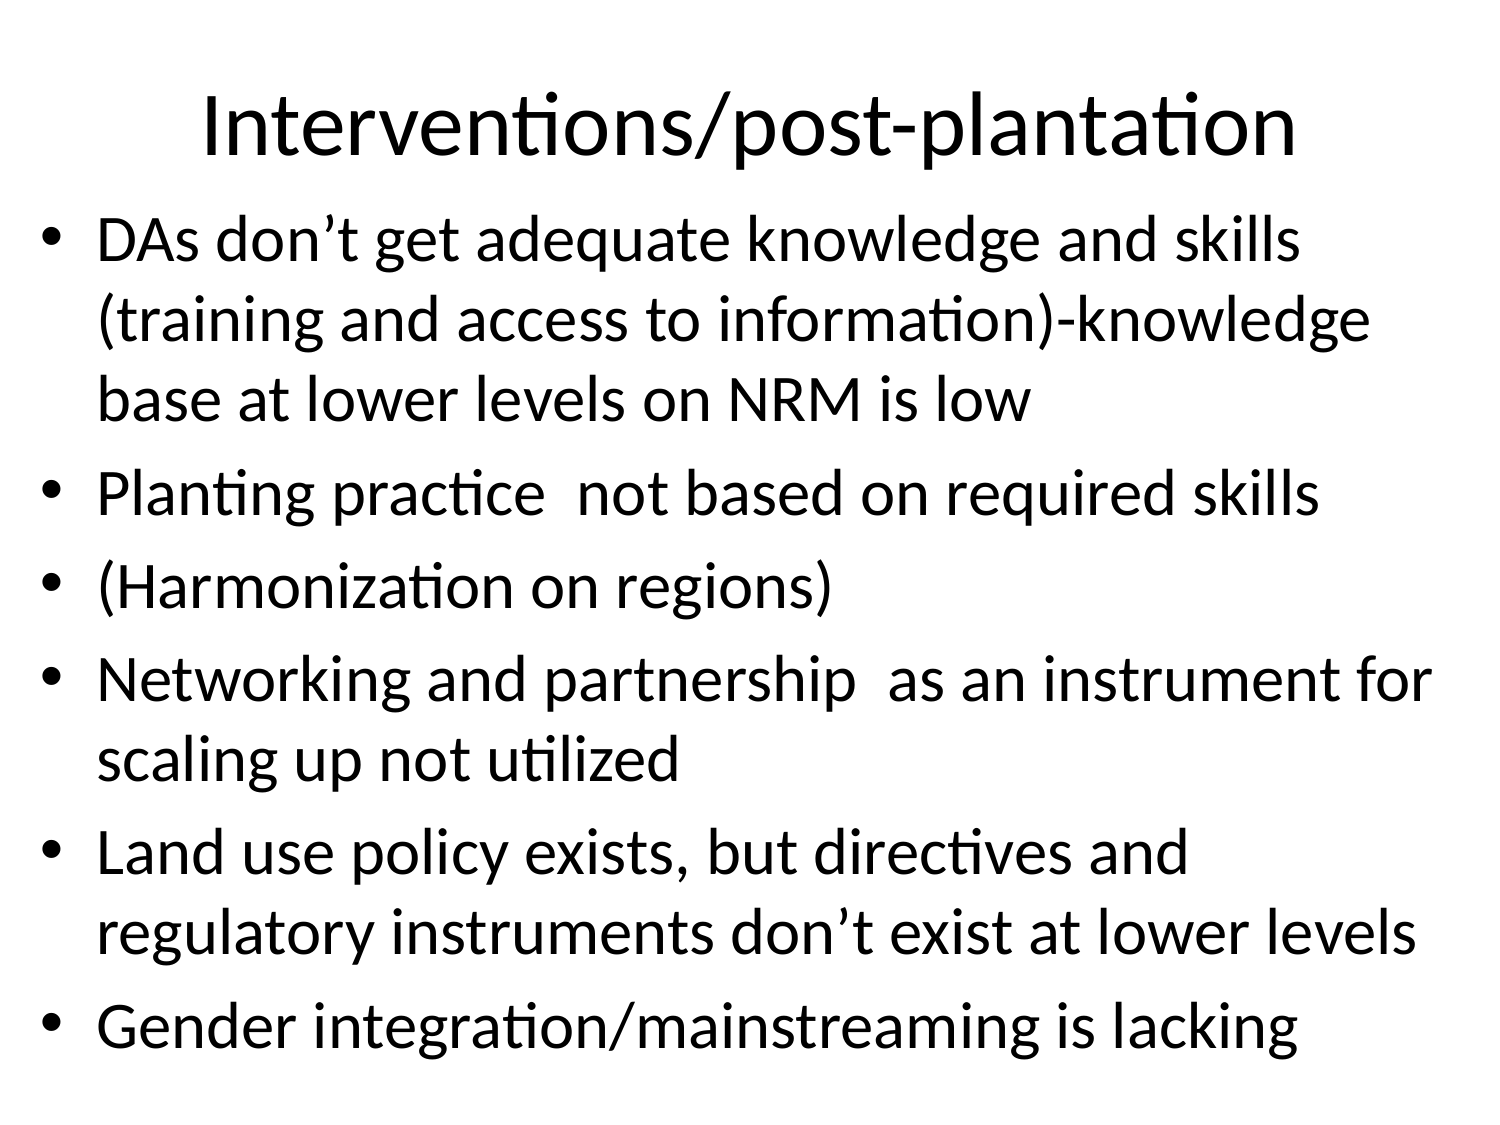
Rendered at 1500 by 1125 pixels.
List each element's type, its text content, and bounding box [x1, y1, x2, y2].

text_box Interventions/post-plantation [74, 24, 1425, 213]
list DAs don’t get adequate knowledge and skills (training and access to information)-knowledge base at lower levels on NRM is low Planting practice not based on required skills (Harmonization on regions) Networking and partnership as an instrument for scaling up not utilized Land use policy exists, but directives and regulatory instruments don’t exist at lower levels Gender integration/mainstreaming is lacking [24, 187, 1463, 1125]
